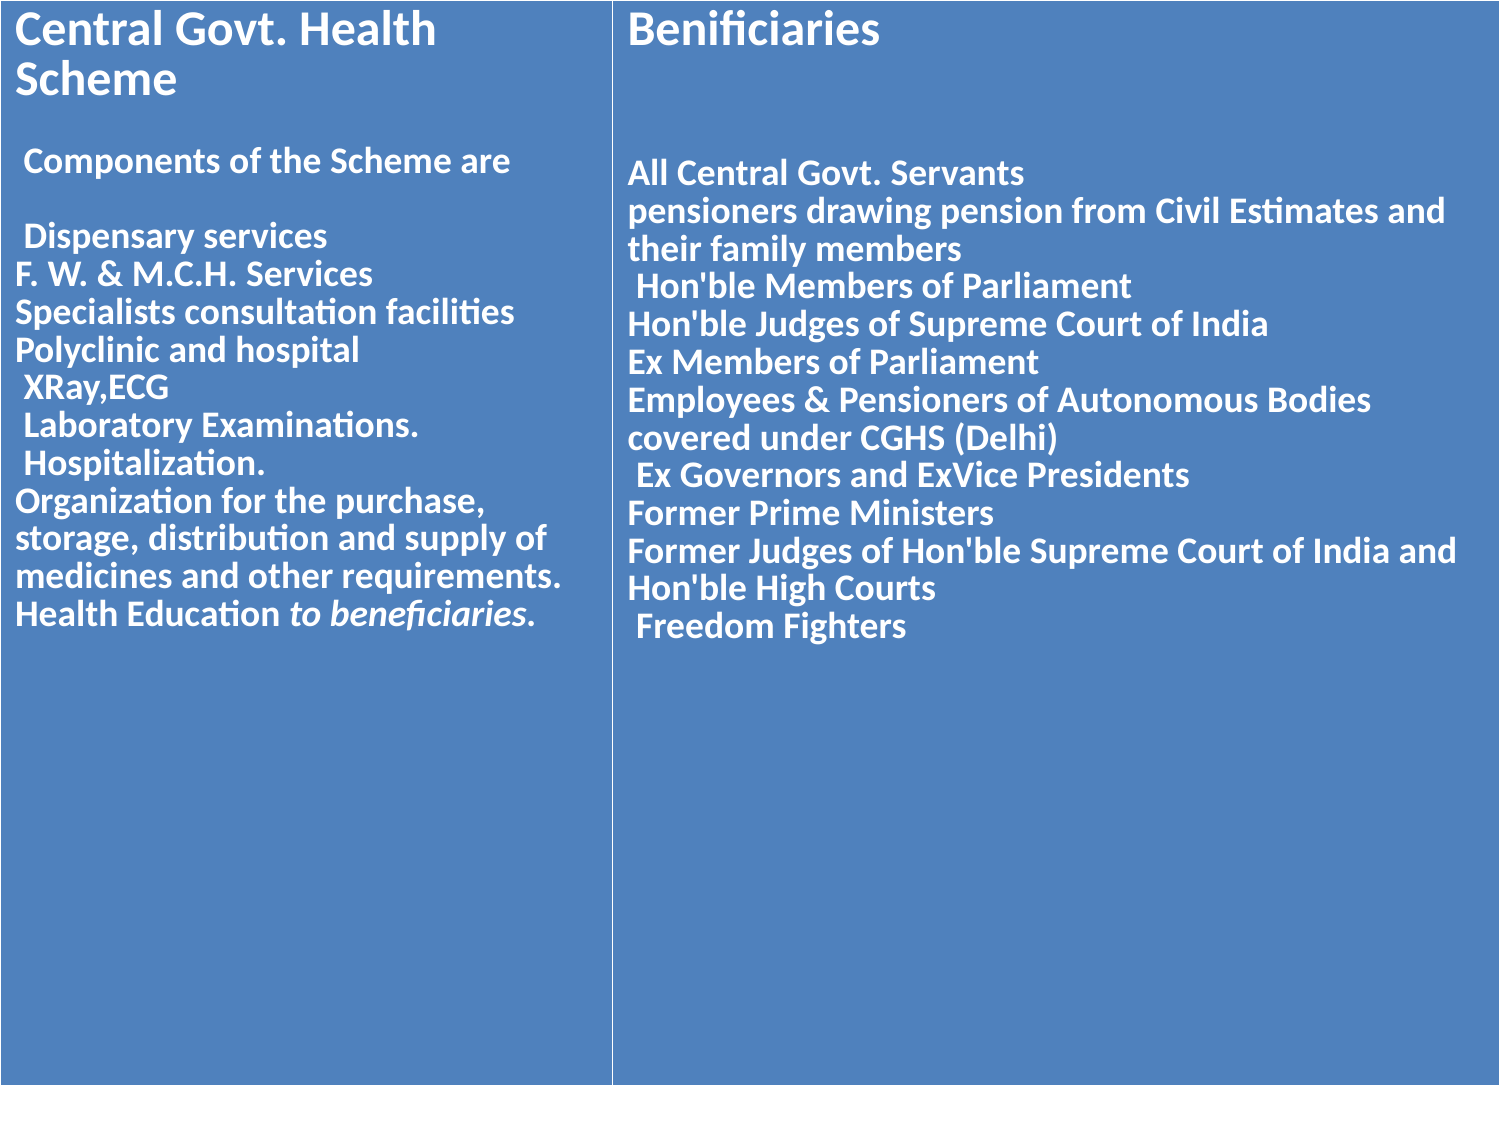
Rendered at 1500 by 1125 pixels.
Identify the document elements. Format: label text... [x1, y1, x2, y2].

table_header Central Govt. Health Scheme Components of the Scheme are Dispensary services F. W. & M.C.H. Services Specialists consultation facilities Polyclinic and hospital XRay,ECG Laboratory Examinations. Hospitalization. Organization for the purchase, storage, distribution and supply of medicines and other requirements. Health Education to beneficiaries. [1, 1, 612, 1085]
table_header Benificiaries All Central Govt. Servants pensioners drawing pension from Civil Estimates and their family members Hon'ble Members of Parliament Hon'ble Judges of Supreme Court of India Ex Members of Parliament Employees & Pensioners of Autonomous Bodies covered under CGHS (Delhi) Ex Governors and ExVice Presidents Former Prime Ministers Former Judges of Hon'ble Supreme Court of India and Hon'ble High Courts Freedom Fighters [613, 1, 1499, 1085]
